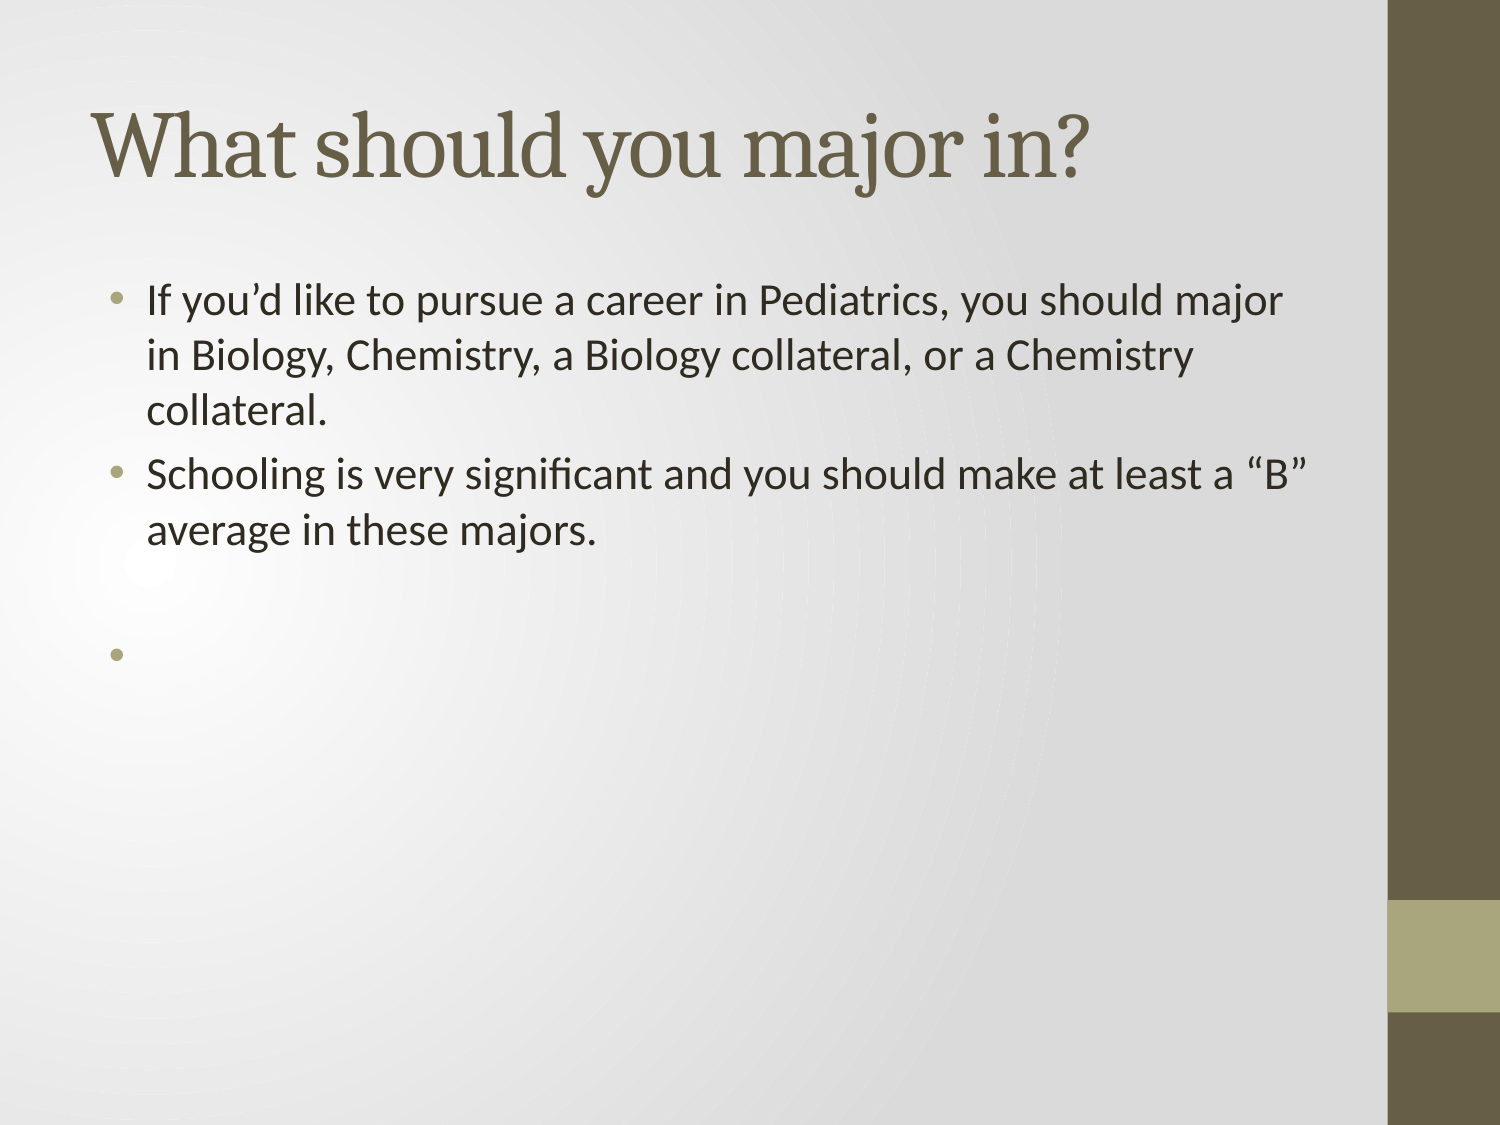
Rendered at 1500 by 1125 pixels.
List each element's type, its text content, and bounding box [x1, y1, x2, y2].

list If you’d like to pursue a career in Pediatrics, you should major in Biology, Chemistry, a Biology collateral, or a Chemistry collateral. Schooling is very significant and you should make at least a “B” average in these majors. [75, 262, 1325, 1050]
title What should you major in? [75, 45, 1325, 233]
